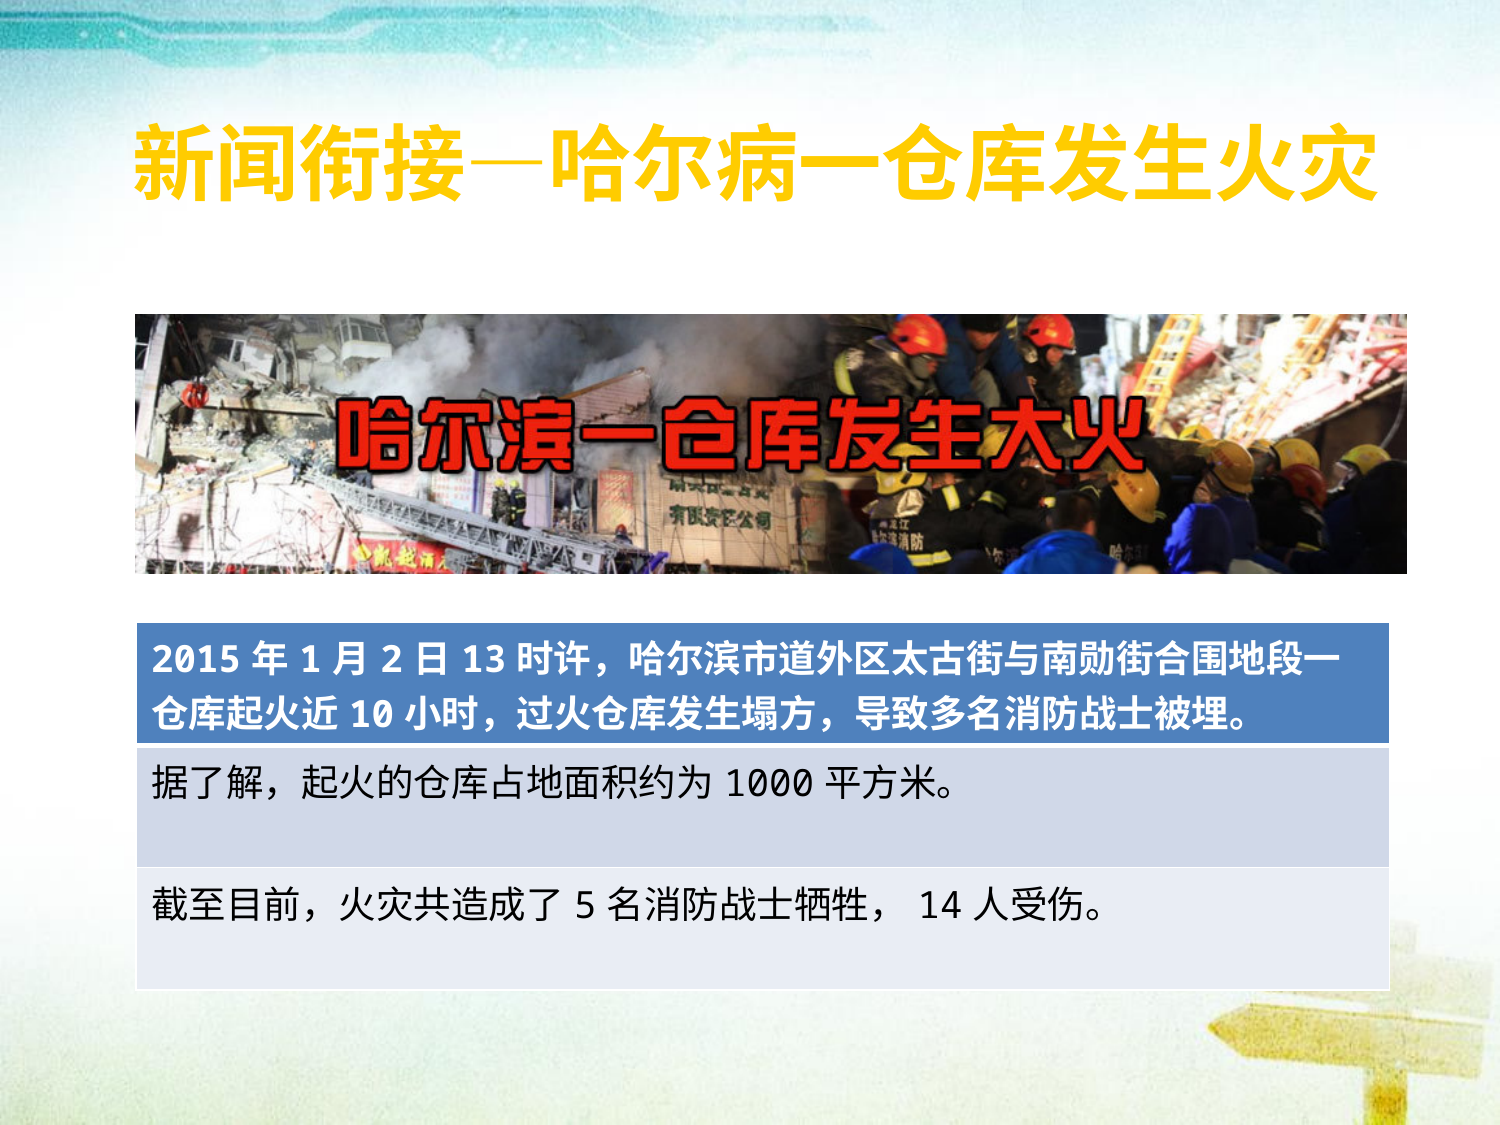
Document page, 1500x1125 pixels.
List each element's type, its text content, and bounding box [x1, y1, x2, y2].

table_header 2015年1月2日13时许，哈尔滨市道外区太古街与南勋街合围地段一仓库起火近10小时，过火仓库发生塌方，导致多名消防战士被埋。 [137, 623, 1389, 743]
table_cell 据了解，起火的仓库占地面积约为1000平方米。 [137, 748, 1389, 867]
picture [0, 0, 1500, 1125]
table_cell 截至目前，火灾共造成了5名消防战士牺牲，14人受伤。 [137, 868, 1389, 989]
title 新闻衔接—哈尔病一仓库发生火灾 [41, 47, 1425, 275]
